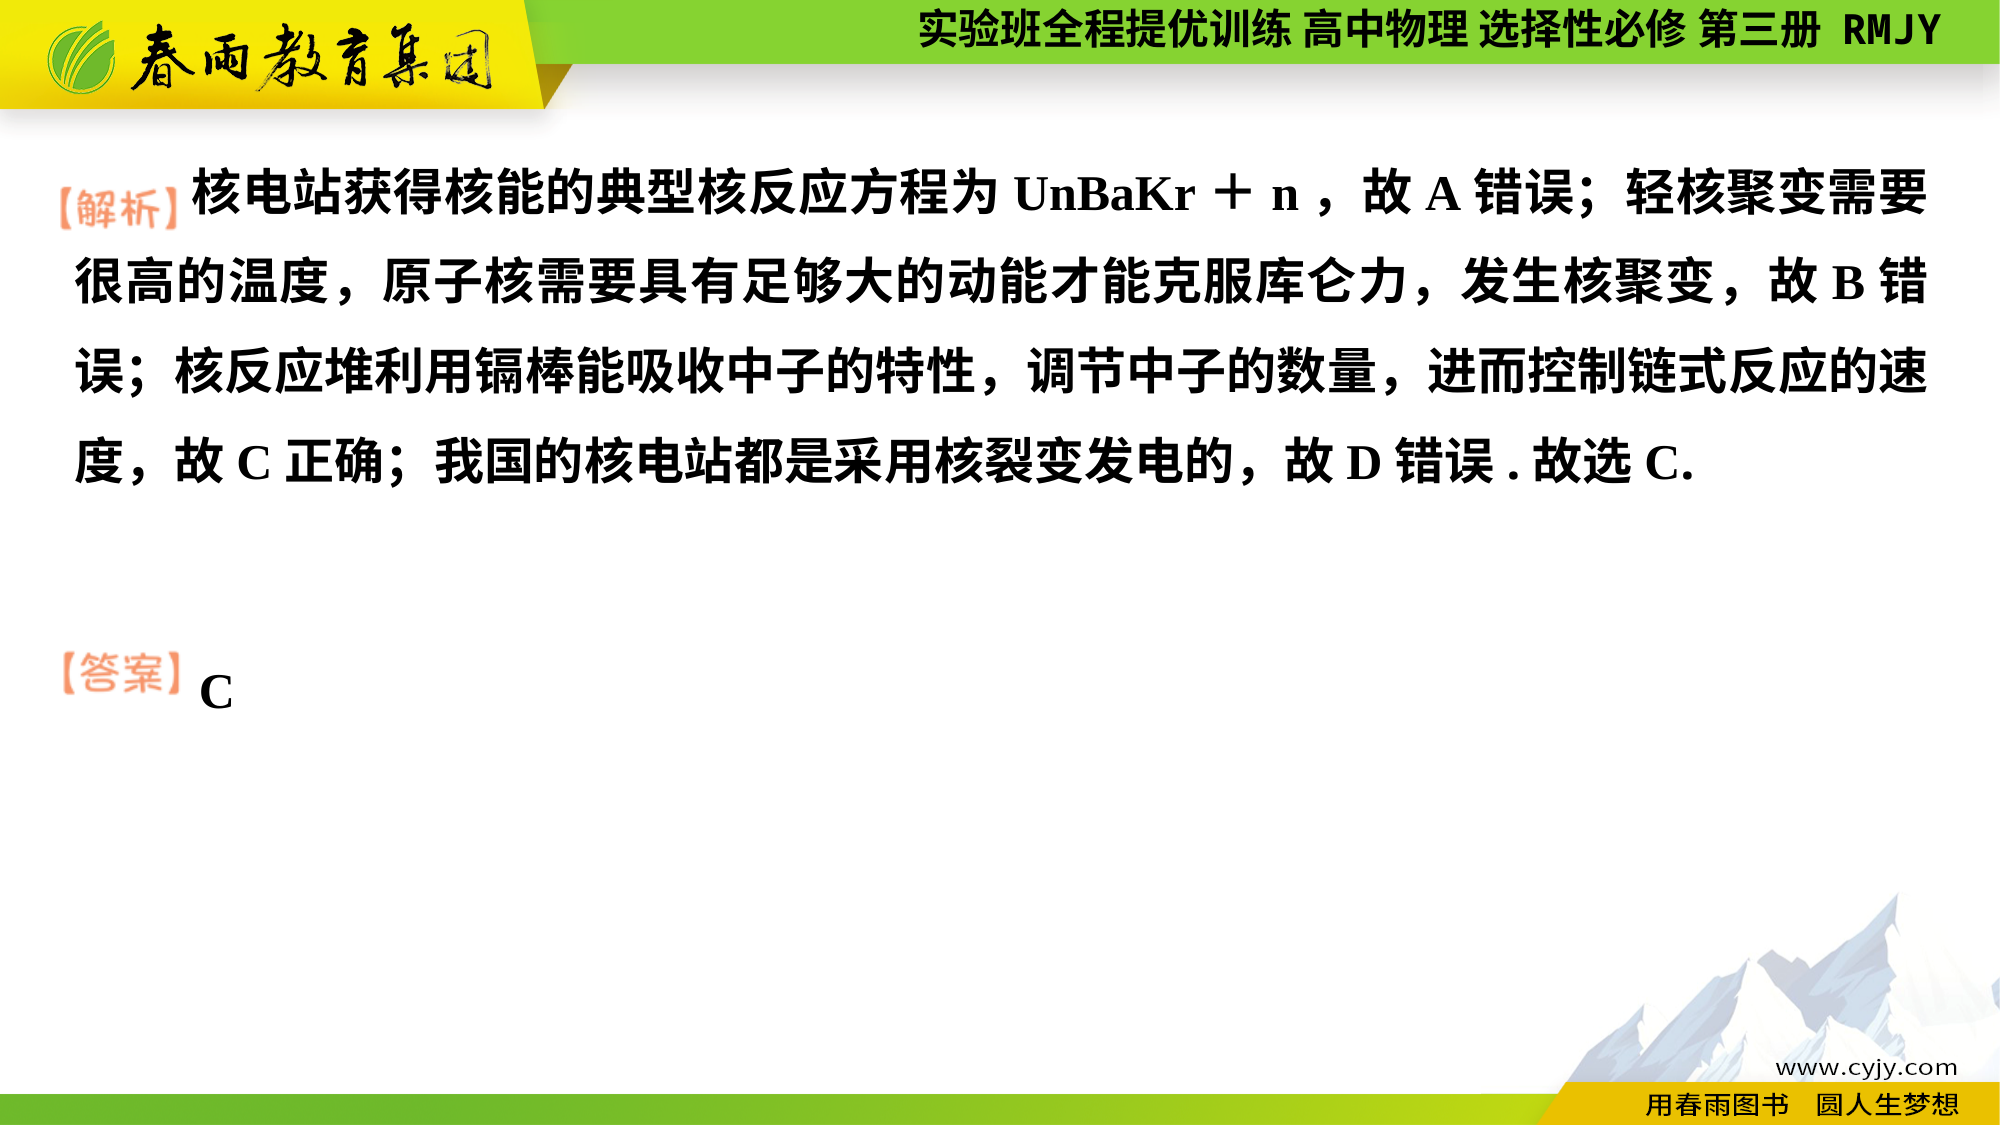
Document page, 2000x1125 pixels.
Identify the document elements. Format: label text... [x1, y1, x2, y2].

text_box C [59, 620, 433, 726]
picture [0, 0, 2000, 1125]
